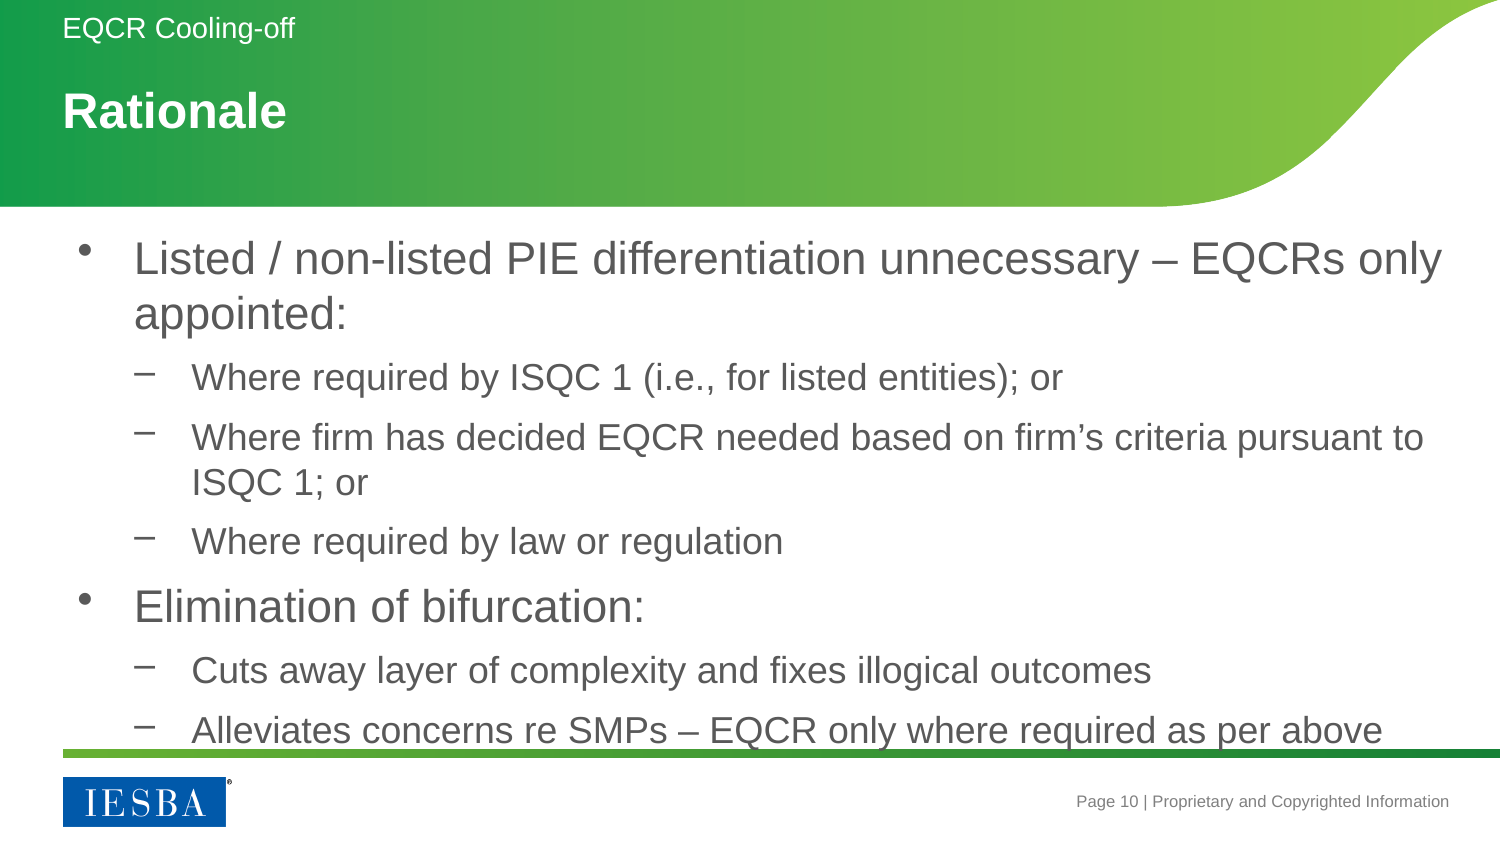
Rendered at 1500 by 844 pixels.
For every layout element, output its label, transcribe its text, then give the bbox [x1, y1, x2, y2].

picture [0, 0, 1500, 207]
title Rationale [62, 75, 1300, 142]
list Listed / non-listed PIE differentiation unnecessary – EQCRs only appointed: Where required by ISQC 1 (i.e., for listed entities); or Where firm has decided EQCR needed based on firm’s criteria pursuant to ISQC 1; or Where required by law or regulation Elimination of bifurcation: Cuts away layer of complexity and fixes illogical outcomes Alleviates concerns re SMPs – EQCR only where required as per above [62, 220, 1488, 747]
picture [63, 777, 232, 827]
subtitle EQCR Cooling-off [62, 9, 575, 60]
